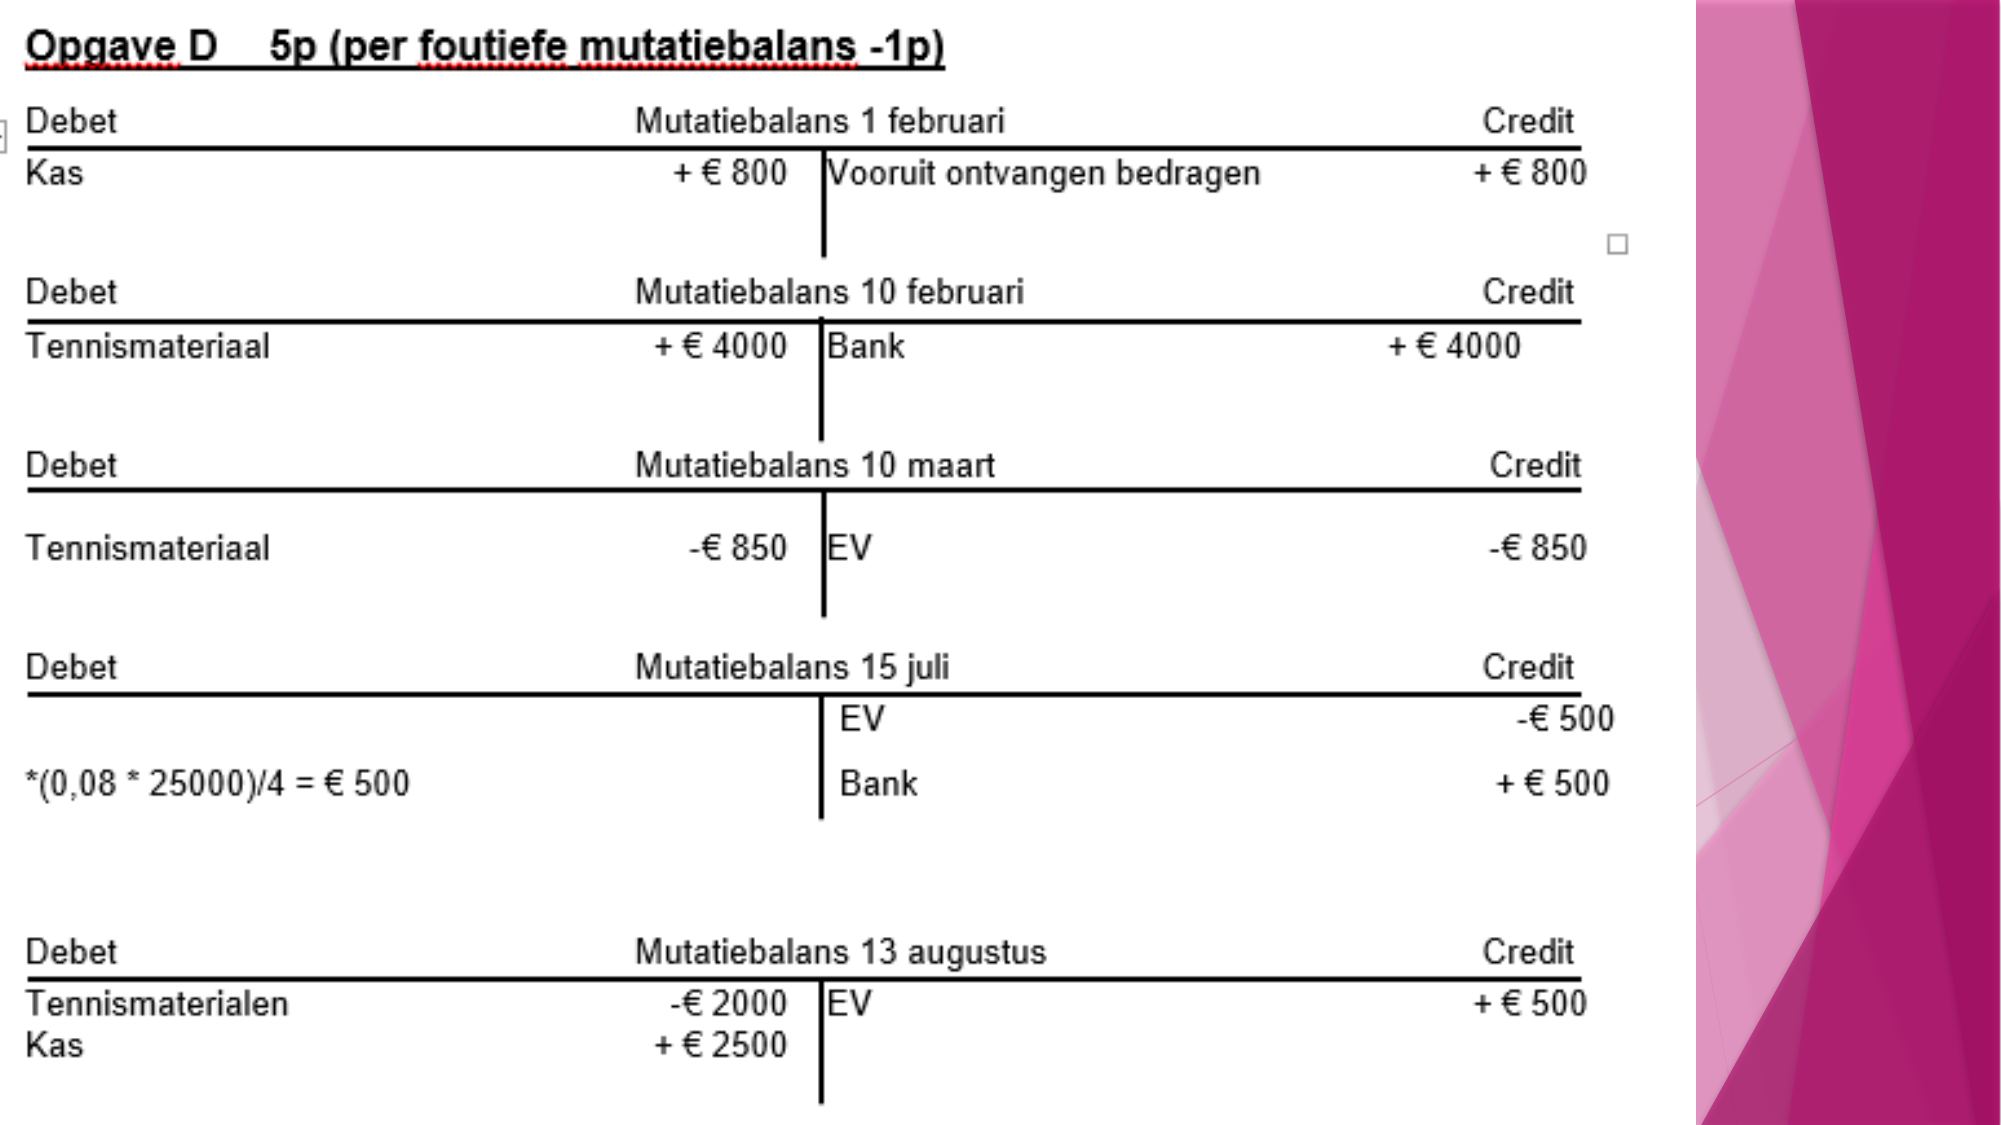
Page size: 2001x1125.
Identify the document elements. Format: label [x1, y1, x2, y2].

picture [0, 0, 1696, 1125]
